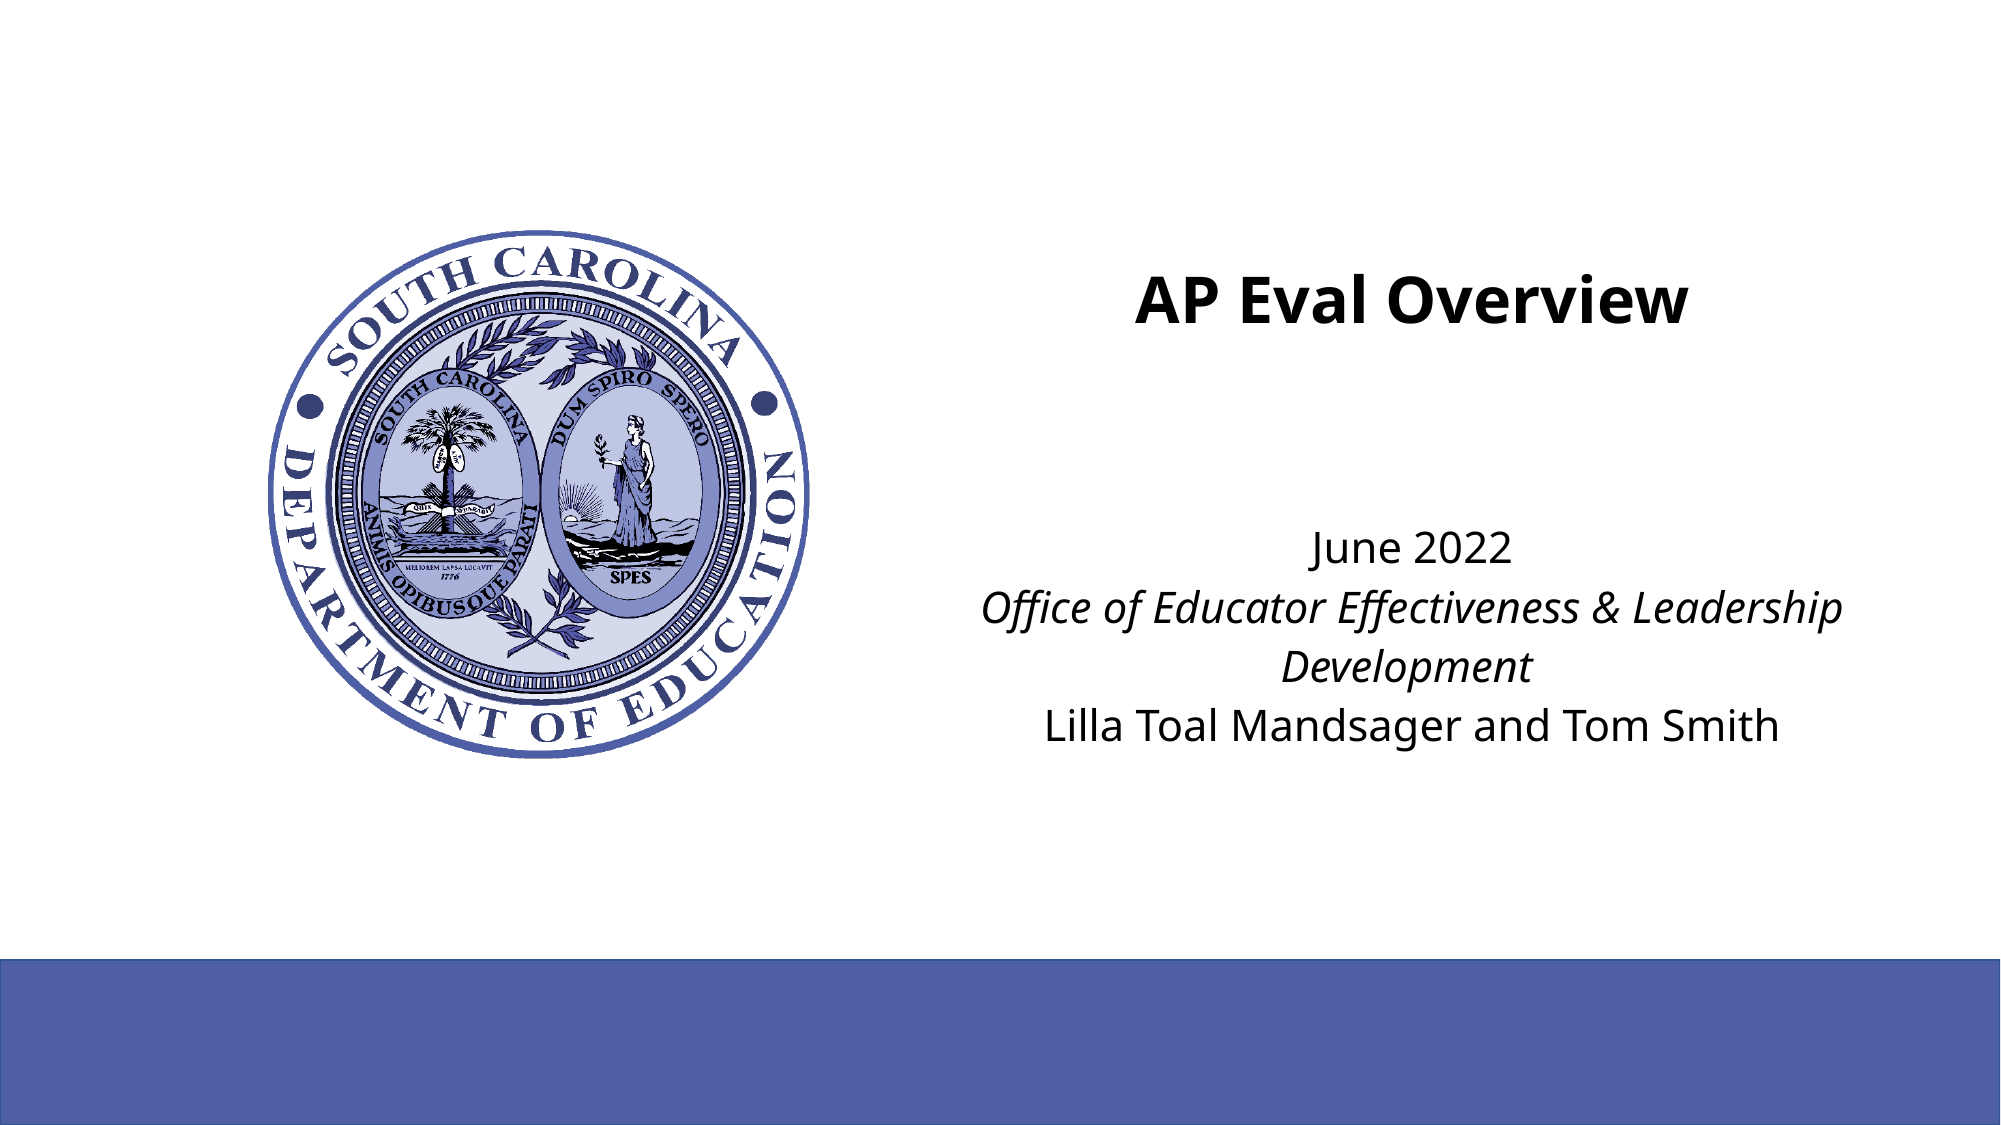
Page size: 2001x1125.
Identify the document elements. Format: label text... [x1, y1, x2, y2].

title AP Eval Overview [917, 228, 1908, 483]
picture [263, 225, 810, 763]
list June 2022 Office of Educator Effectiveness & Leadership Development Lilla Toal Mandsager and Tom Smith [917, 509, 1908, 763]
